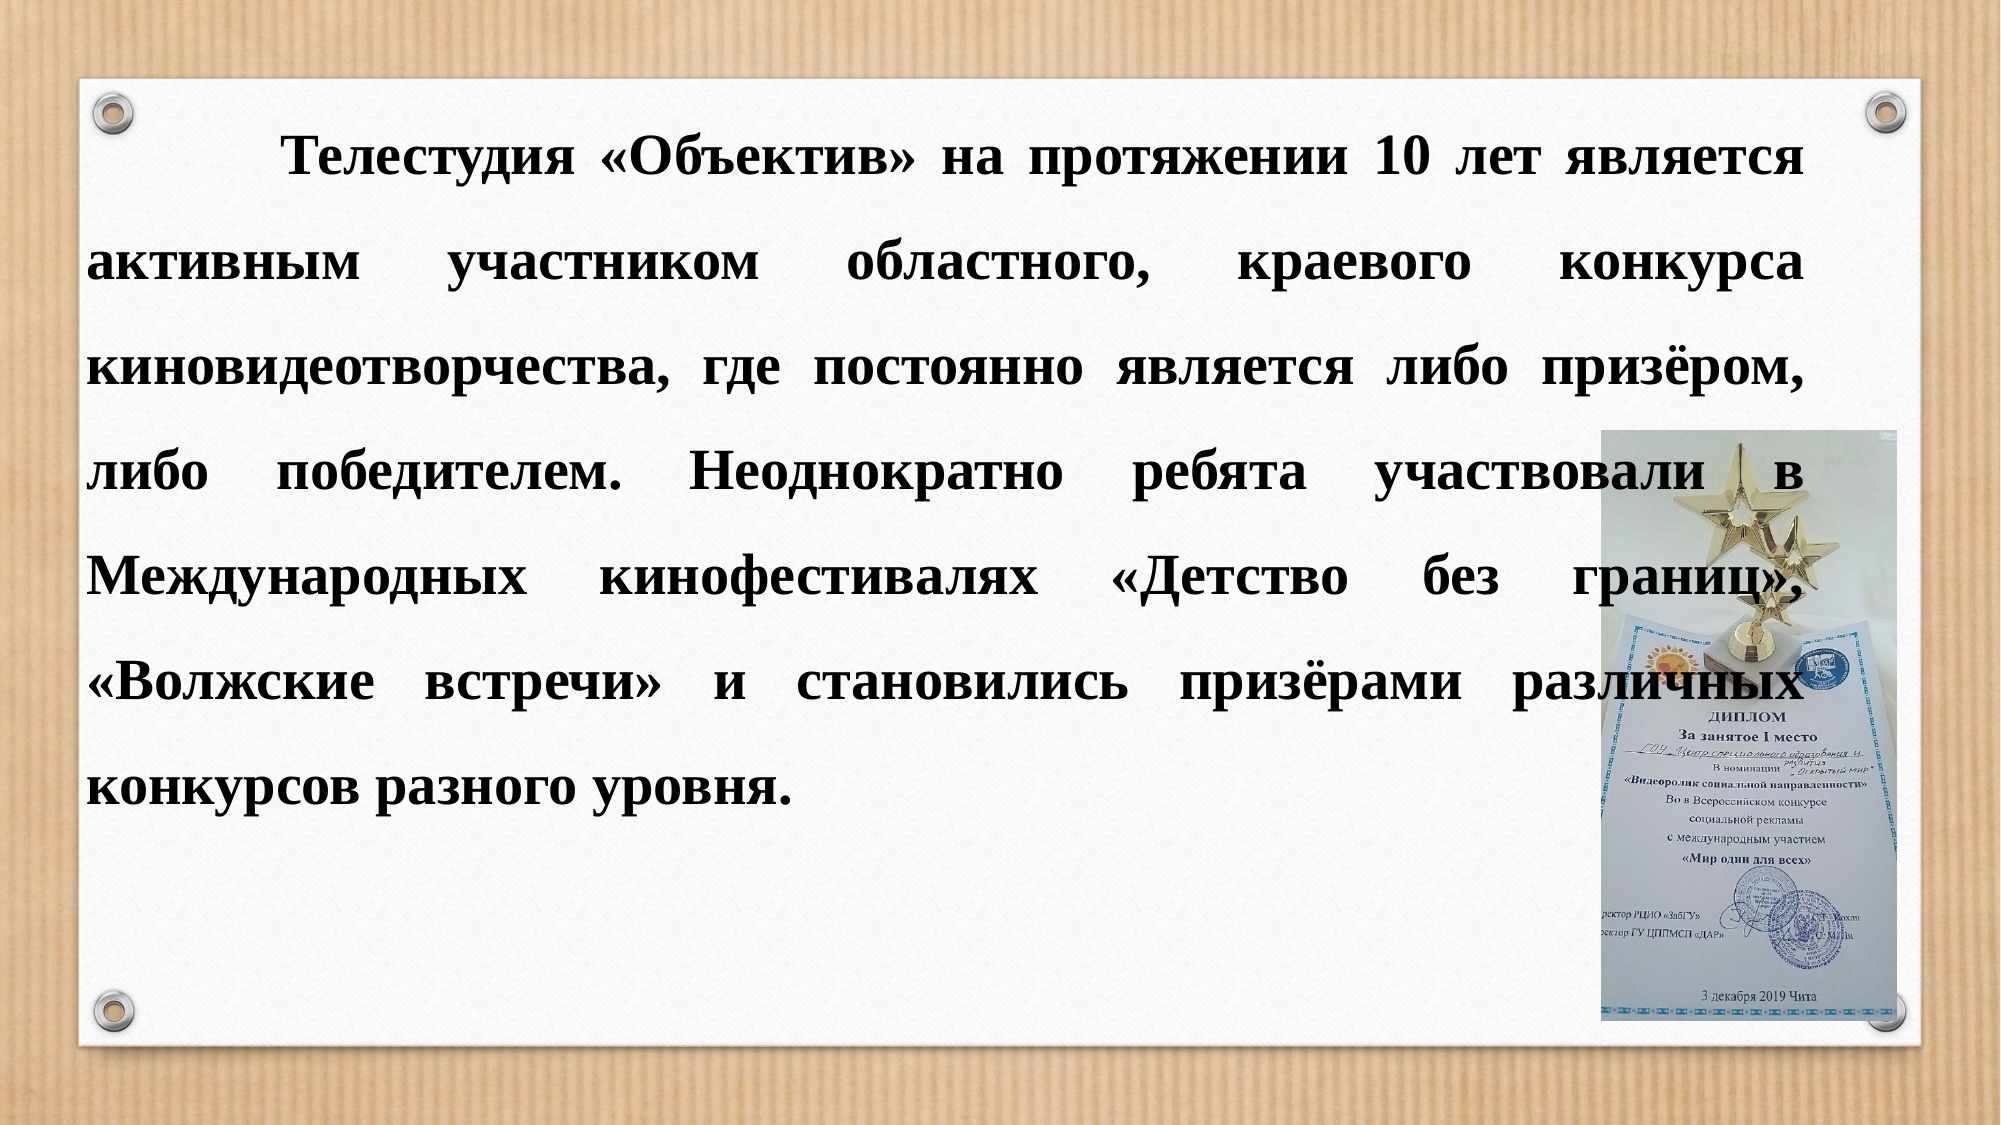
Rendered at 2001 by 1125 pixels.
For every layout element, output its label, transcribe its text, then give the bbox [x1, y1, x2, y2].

picture [0, 0, 2001, 1125]
text_box Телестудия «Объектив» на протяжении 10 лет является активным участником областного, краевого конкурса киновидеотворчества, где постоянно является либо призёром, либо победителем. Неоднократно ребята участвовали в Международных кинофестивалях «Детство без границ», «Волжские встречи» и становились призёрами различных конкурсов разного уровня. [71, 73, 1821, 824]
